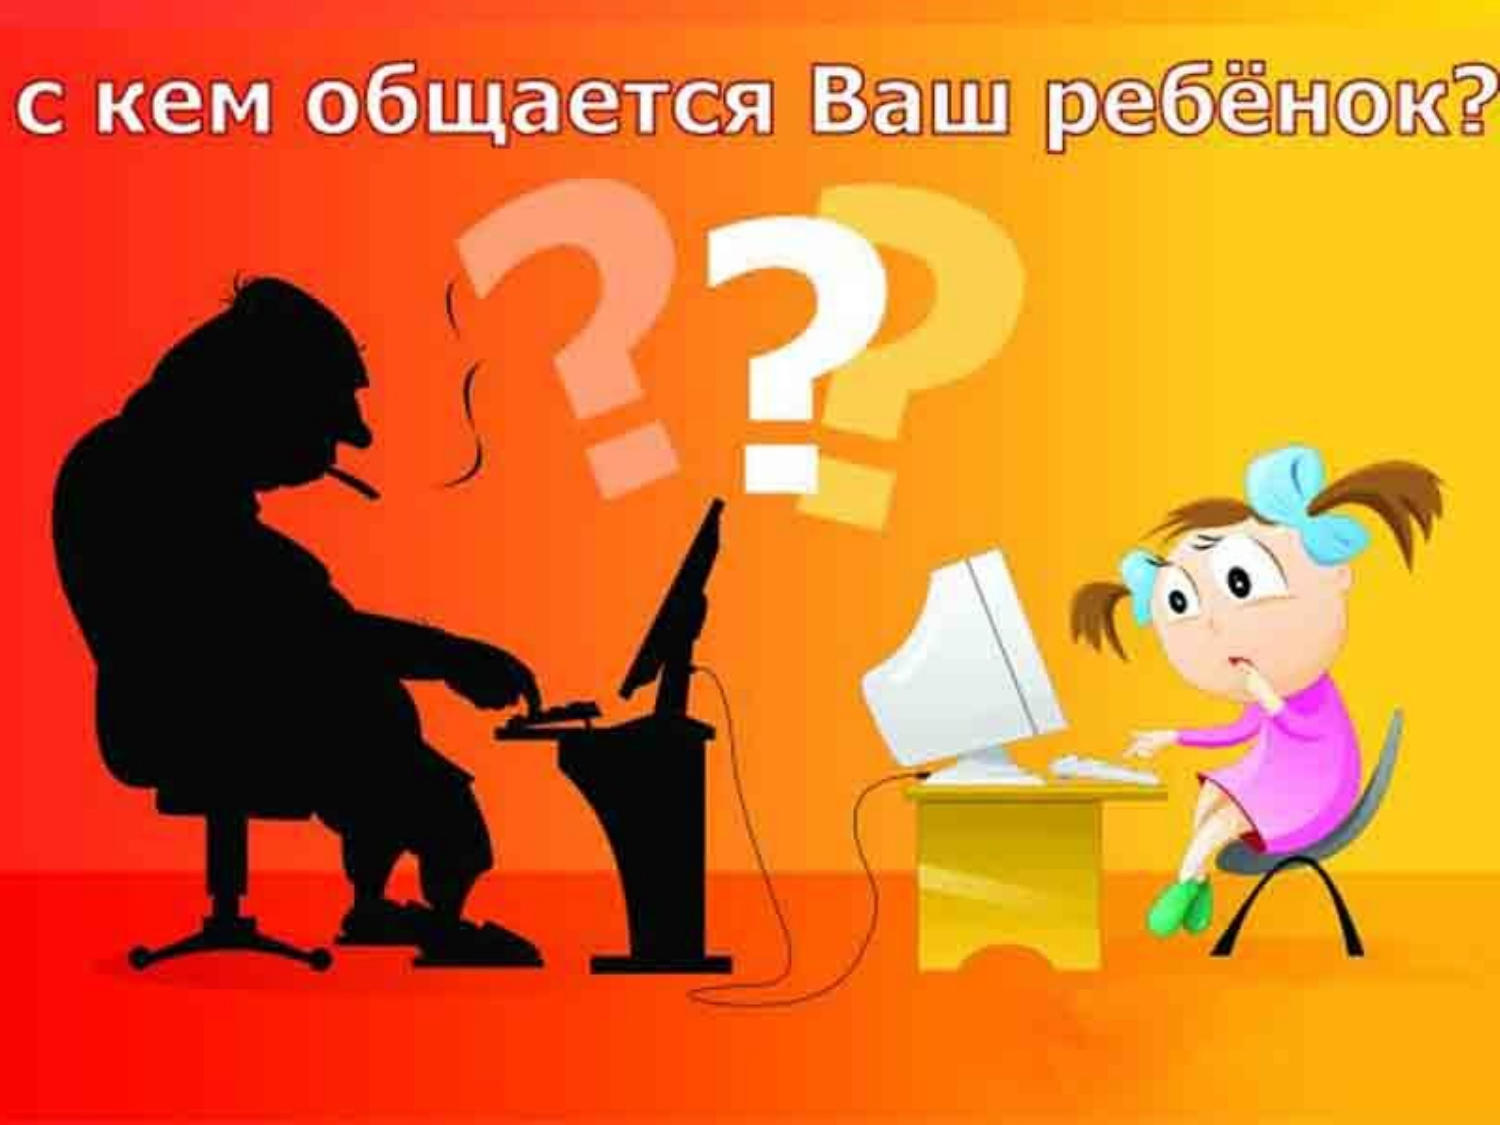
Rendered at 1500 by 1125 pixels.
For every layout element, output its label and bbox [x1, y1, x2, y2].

list [0, 0, 1500, 1125]
